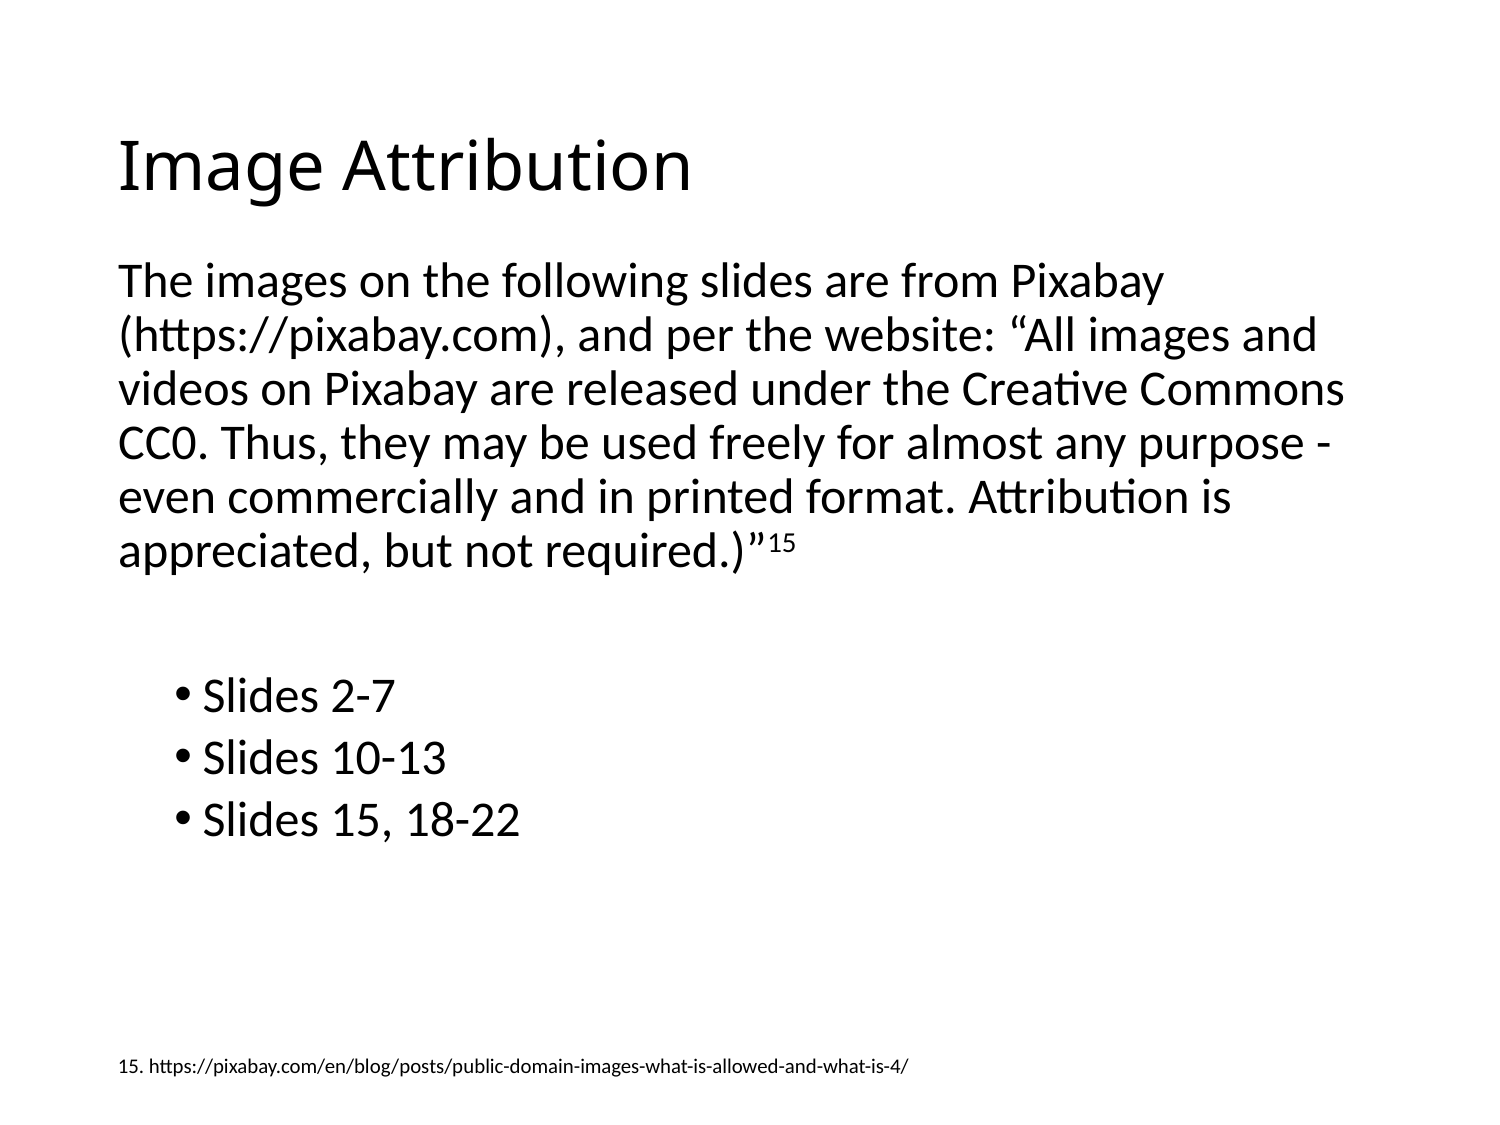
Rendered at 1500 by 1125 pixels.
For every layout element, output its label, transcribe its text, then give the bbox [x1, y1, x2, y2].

title Image Attribution [102, 59, 1398, 246]
text_box 15. https://pixabay.com/en/blog/posts/public-domain-images-what-is-allowed-and-what-is-4/ [103, 1044, 1280, 1085]
list The images on the following slides are from Pixabay (https://pixabay.com), and per the website: “All images and videos on Pixabay are released under the Creative Commons CC0. Thus, they may be used freely for almost any purpose - even commercially and in printed format. Attribution is appreciated, but not required.)”15 Slides 2-7 Slides 10-13 Slides 15, 18-22 [102, 246, 1398, 1014]
